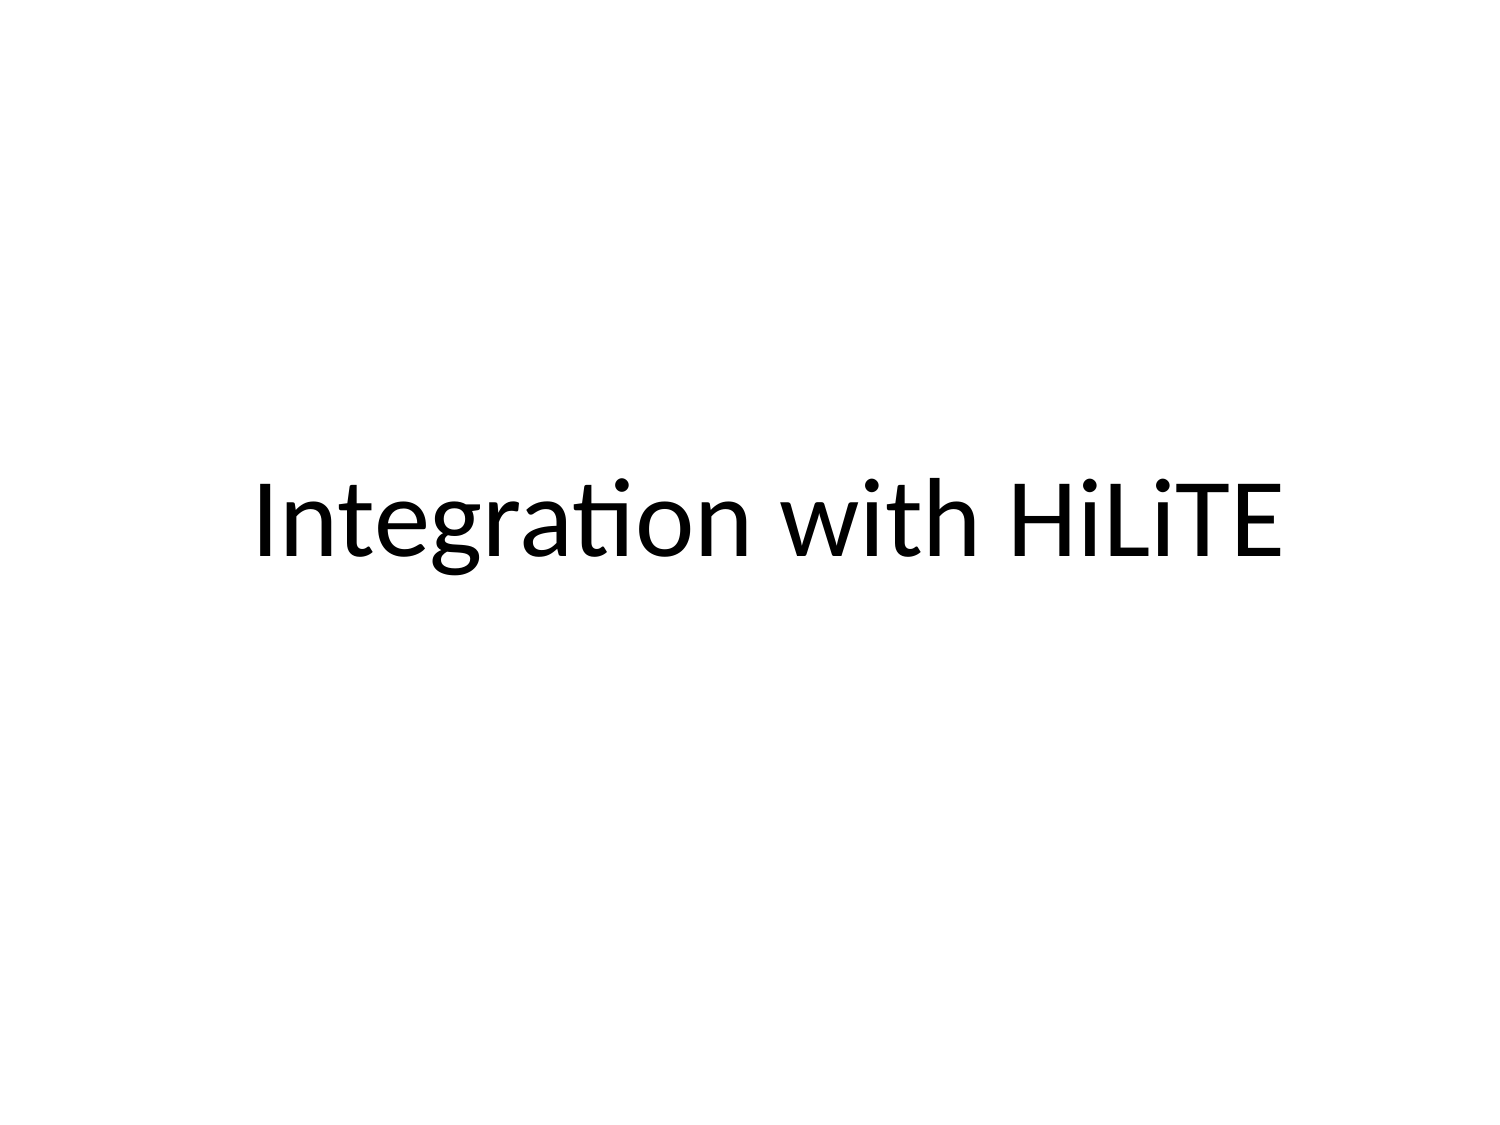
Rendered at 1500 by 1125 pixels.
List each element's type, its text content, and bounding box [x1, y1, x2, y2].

title Integration with HiLiTE [87, 312, 1451, 601]
